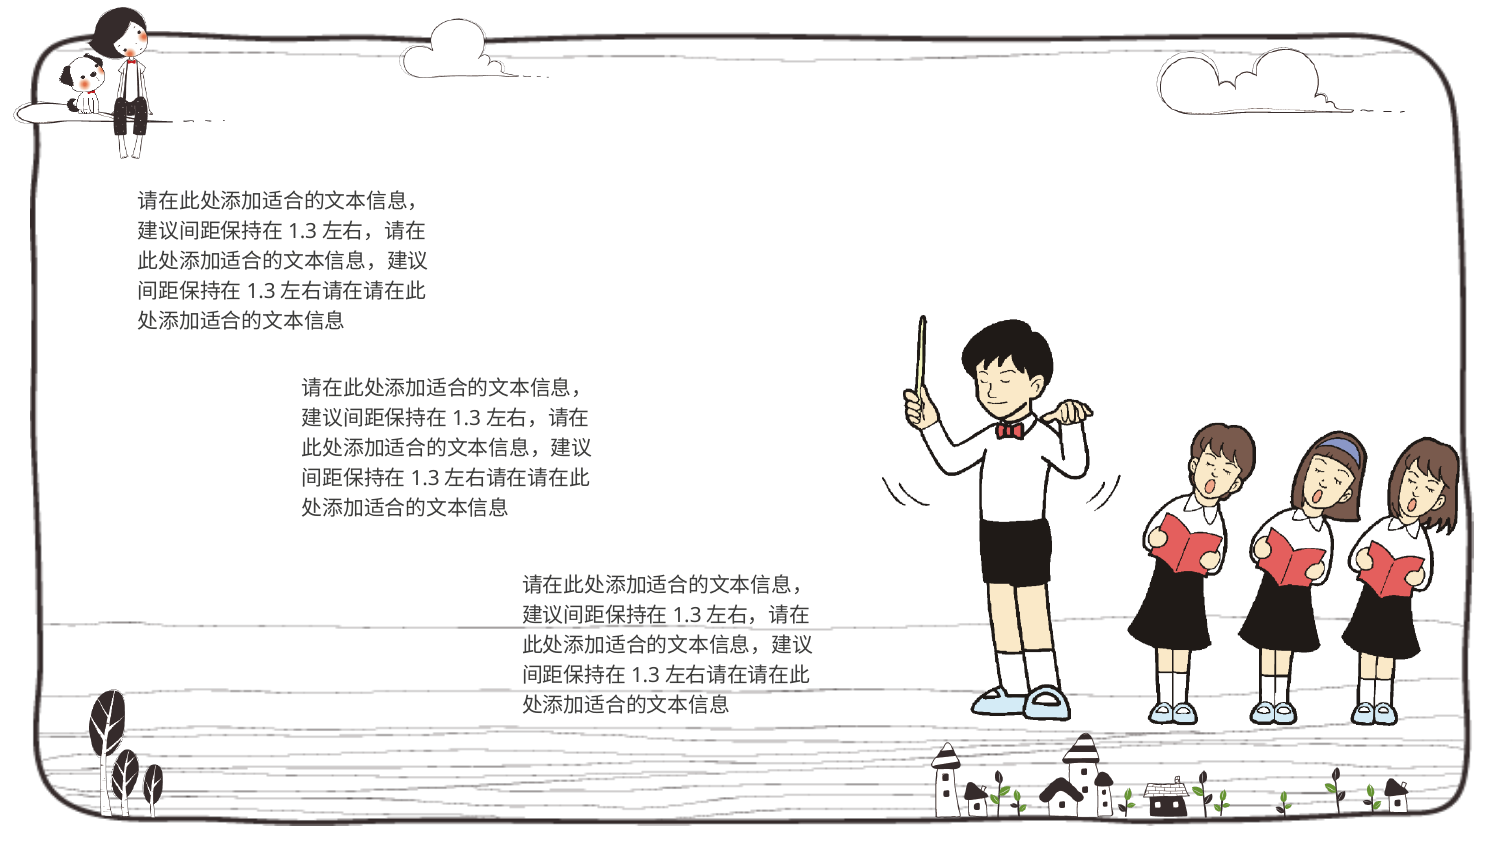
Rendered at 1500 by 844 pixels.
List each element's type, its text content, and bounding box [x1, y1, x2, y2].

text_box 请在此处添加适合的文本信息，建议间距保持在1.3左右，请在此处添加适合的文本信息，建议间距保持在1.3左右请在请在此处添加适合的文本信息 [511, 561, 825, 723]
text_box 请在此处添加适合的文本信息，建议间距保持在1.3左右，请在此处添加适合的文本信息，建议间距保持在1.3左右请在请在此处添加适合的文本信息 [126, 177, 455, 338]
text_box 请在此处添加适合的文本信息，建议间距保持在1.3左右，请在此处添加适合的文本信息，建议间距保持在1.3左右请在请在此处添加适合的文本信息 [290, 363, 605, 525]
picture [13, 7, 1474, 826]
